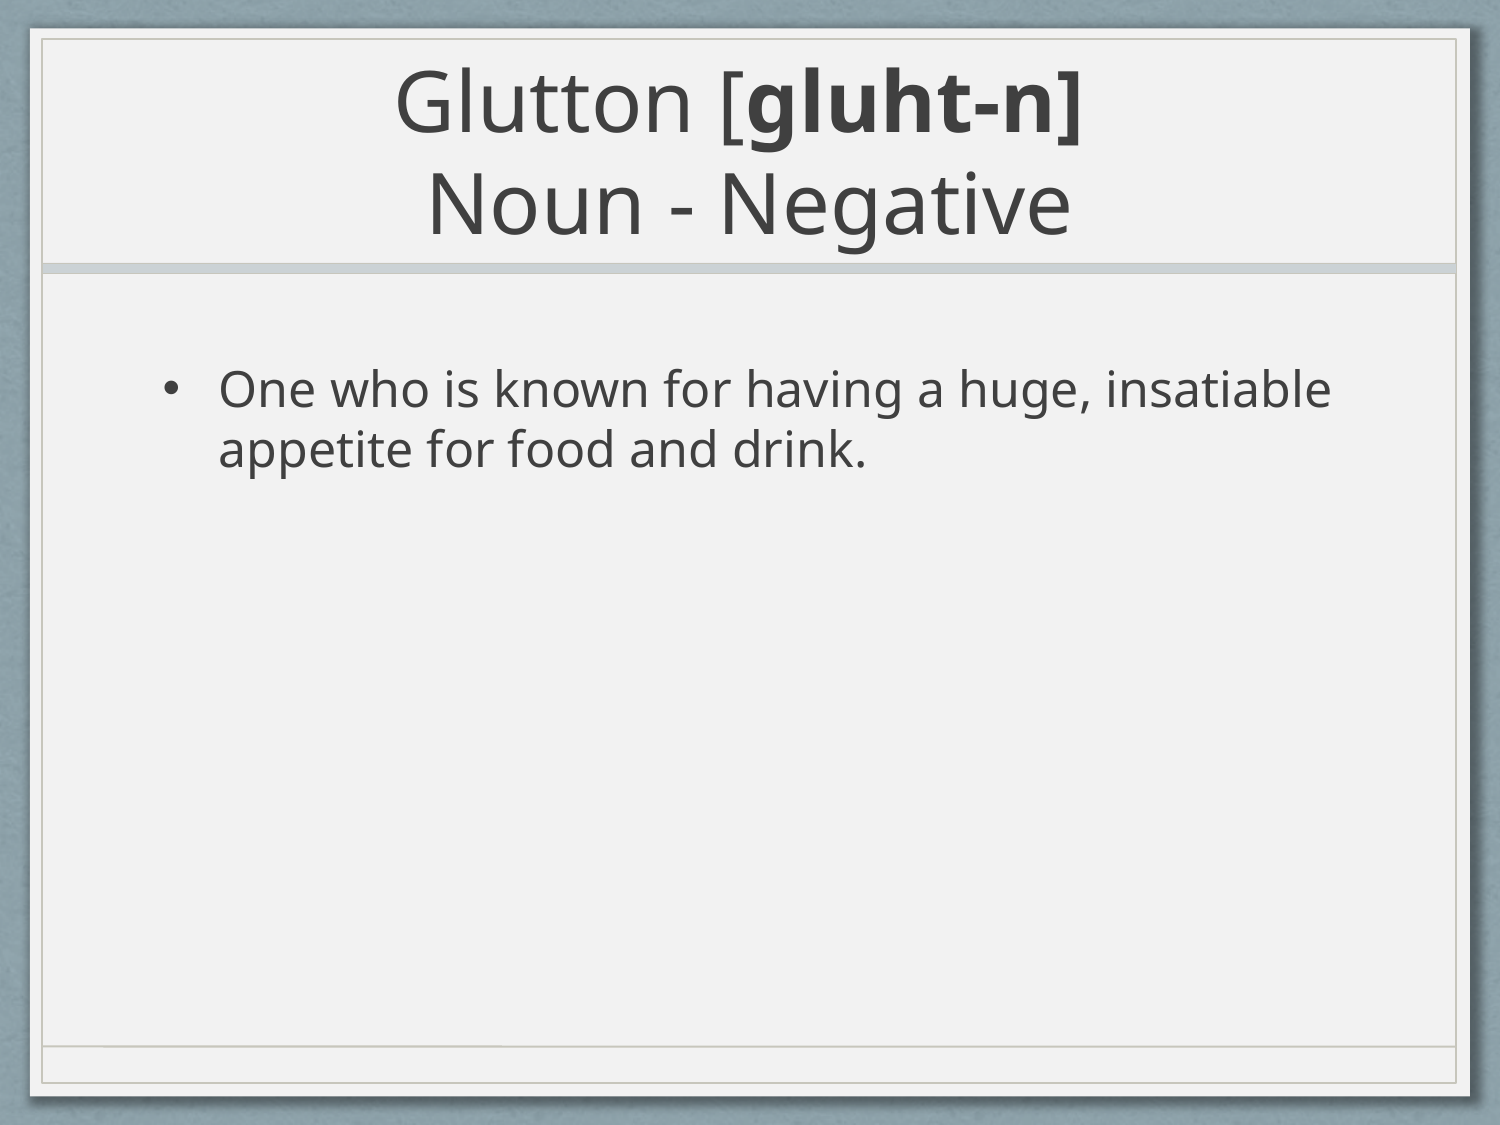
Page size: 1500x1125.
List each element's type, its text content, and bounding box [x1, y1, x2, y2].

title Glutton [gluht-n] Noun - Negative [147, 40, 1353, 260]
list One who is known for having a huge, insatiable appetite for food and drink. [147, 350, 1353, 995]
